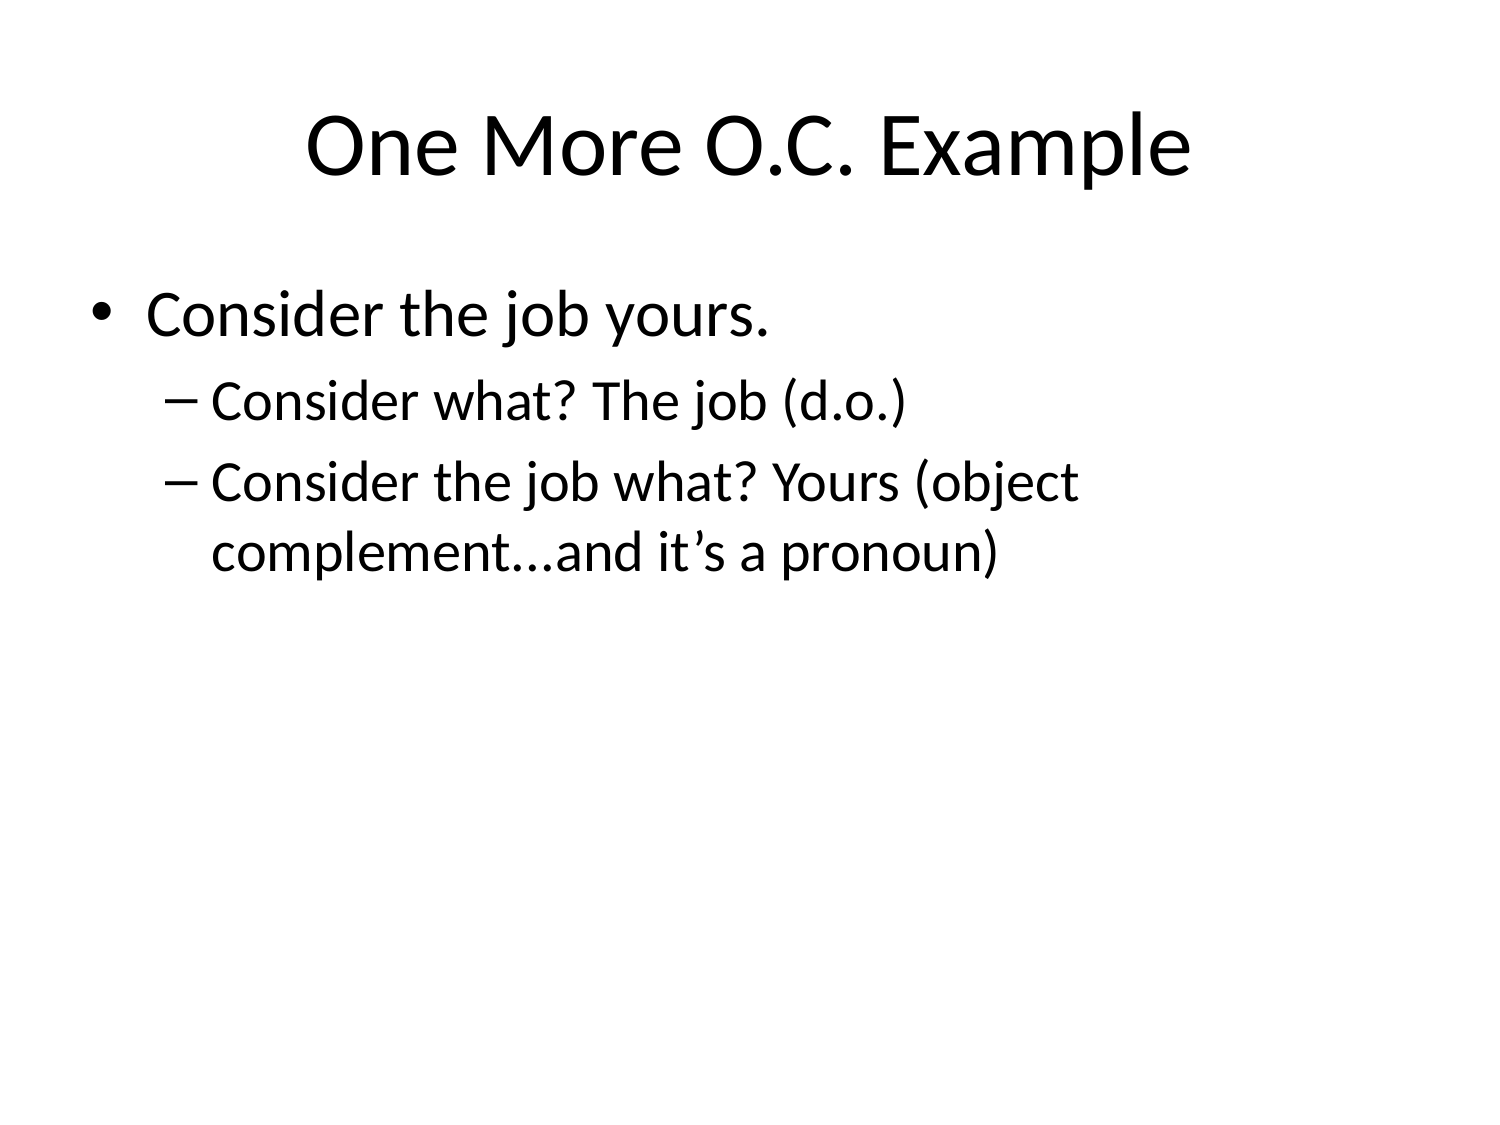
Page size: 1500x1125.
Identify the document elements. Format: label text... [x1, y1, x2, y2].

list Consider the job yours. Consider what? The job (d.o.) Consider the job what? Yours (object complement...and it’s a pronoun) [75, 262, 1425, 1005]
title One More O.C. Example [75, 45, 1425, 233]
